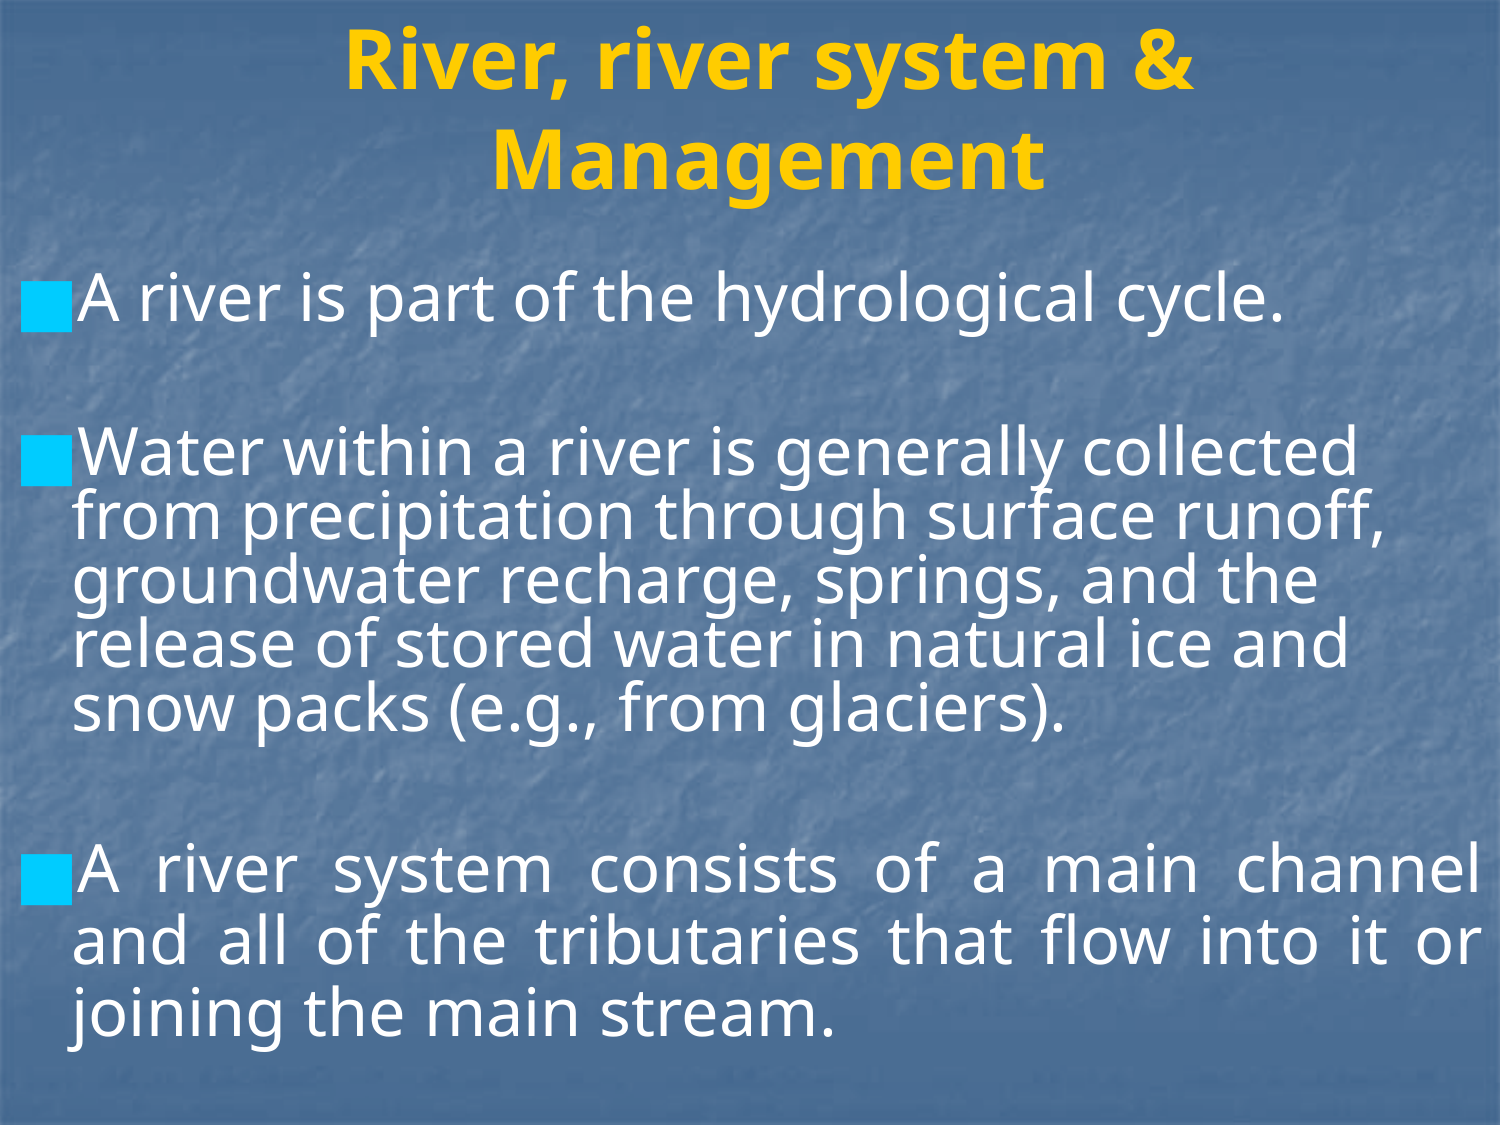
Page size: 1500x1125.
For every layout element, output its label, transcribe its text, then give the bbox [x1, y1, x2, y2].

picture [0, 0, 1500, 262]
title River, river system & Management [75, 0, 1463, 213]
list A river is part of the hydrological cycle. Water within a river is generally collected from precipitation through surface runoff, groundwater recharge, springs, and the release of stored water in natural ice and snow packs (e.g., from glaciers). A river system consists of a main channel and all of the tributaries that flow into it or joining the main stream. [0, 262, 1500, 1125]
